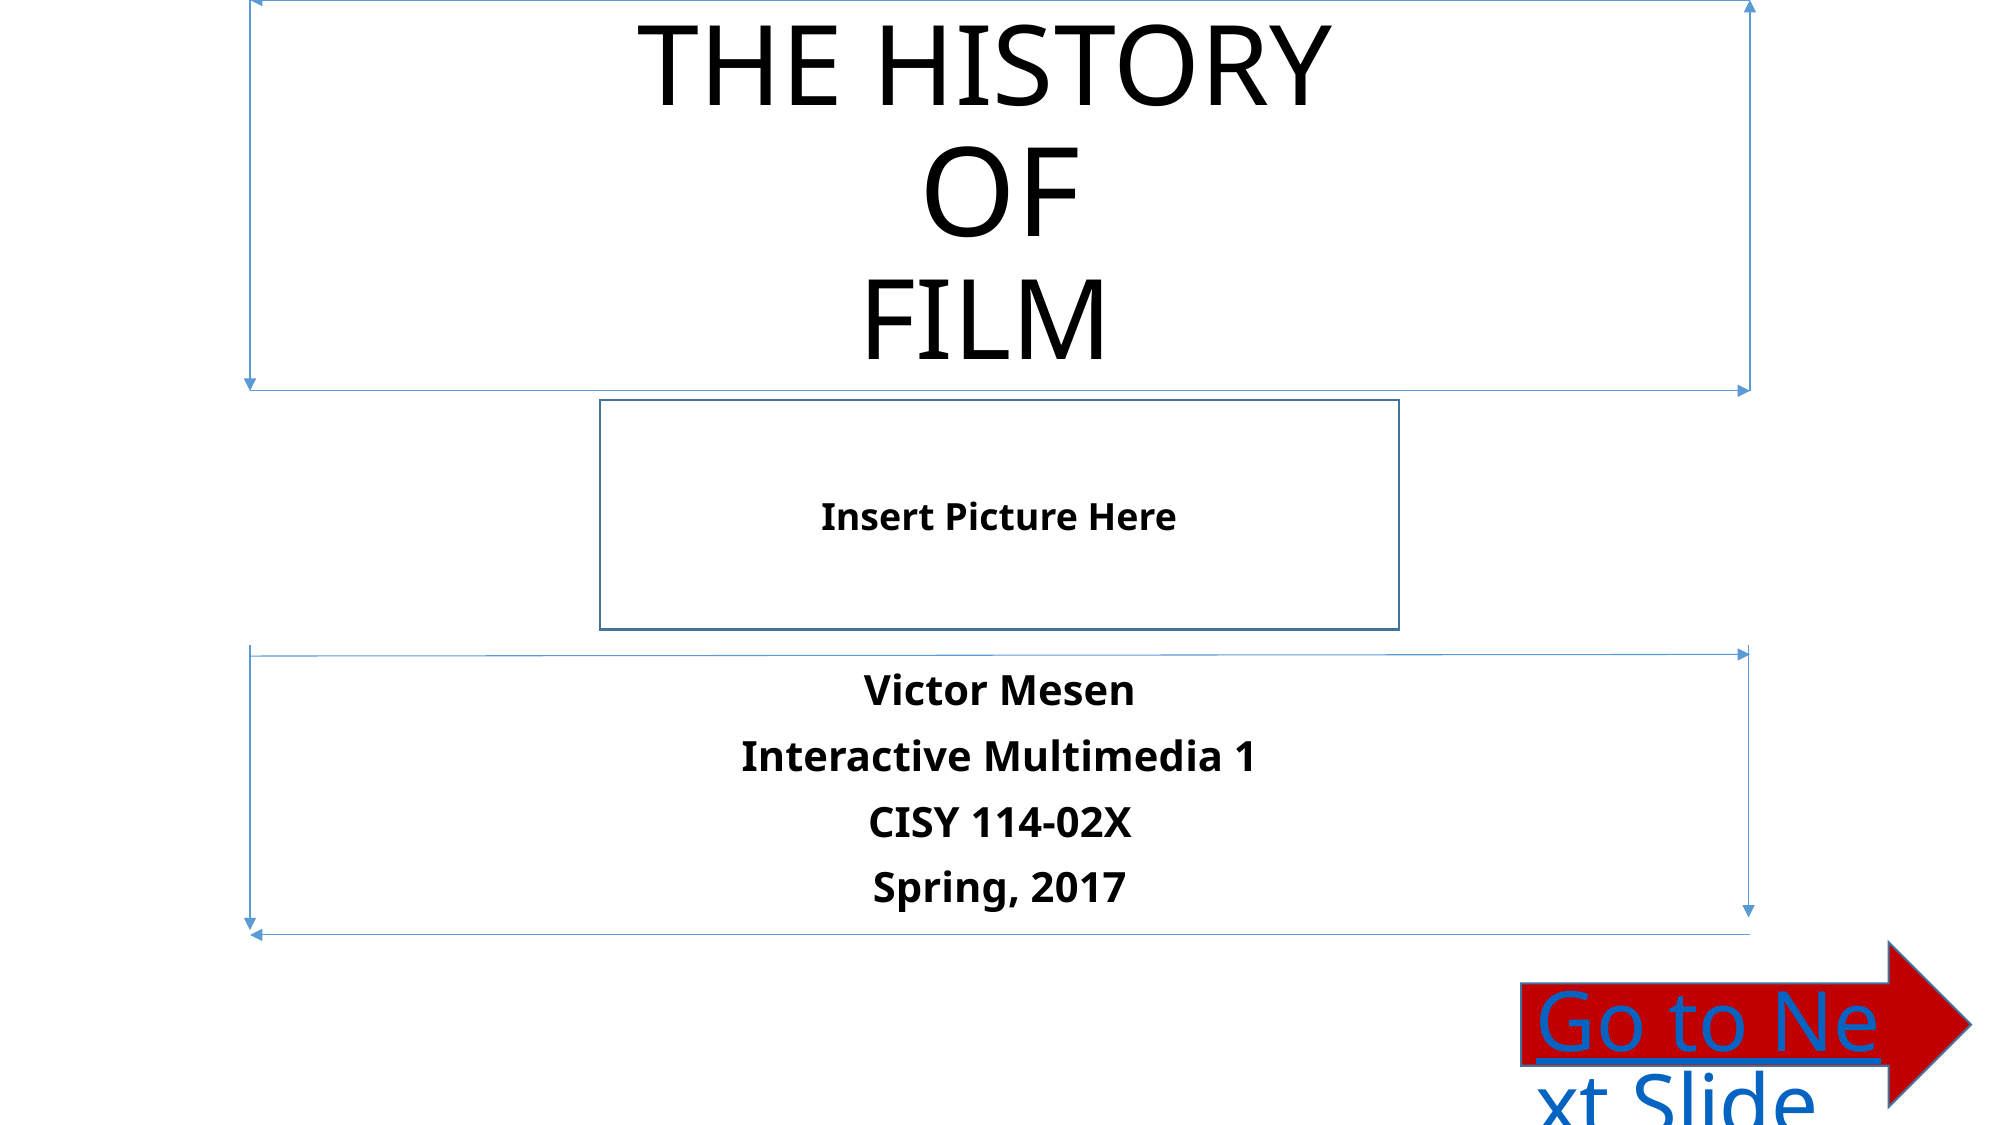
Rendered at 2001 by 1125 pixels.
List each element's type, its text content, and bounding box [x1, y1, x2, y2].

text_box Insert Picture Here [599, 399, 1400, 631]
subtitle Victor Mesen Interactive Multimedia 1 CISY 114-02X Spring, 2017 [249, 661, 1750, 934]
title THE HISTORY OF FILM [251, 1, 1749, 390]
text_box Go to Next Slide [1520, 939, 1973, 1110]
